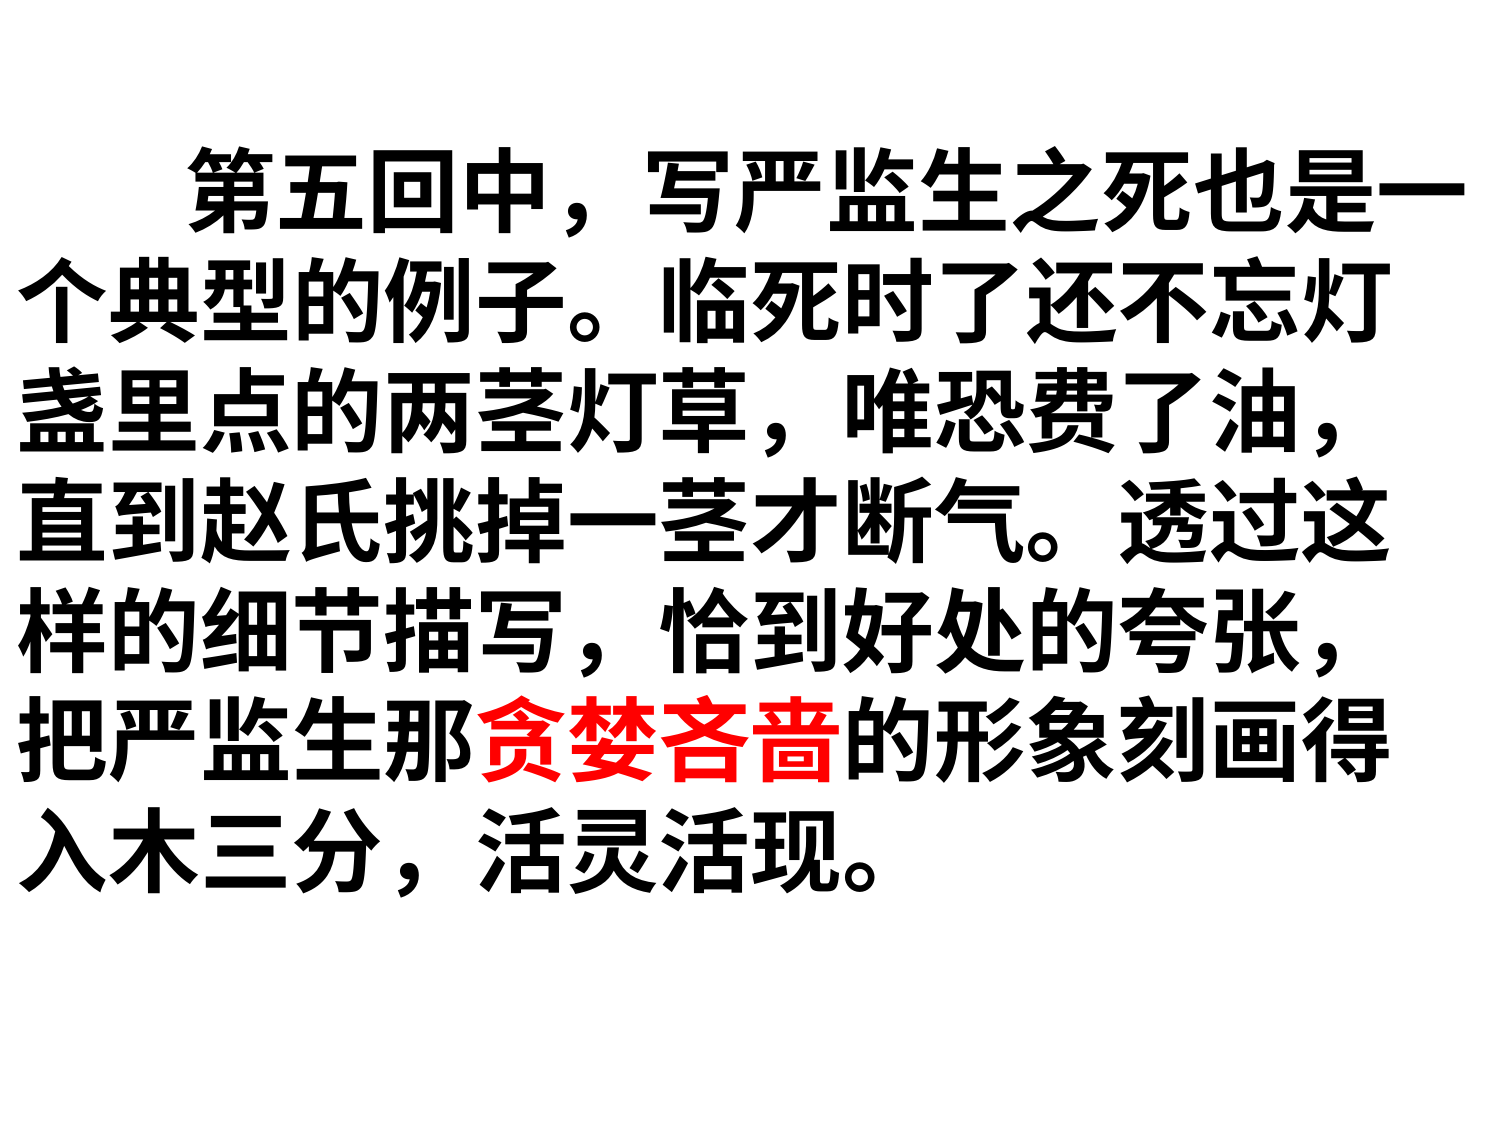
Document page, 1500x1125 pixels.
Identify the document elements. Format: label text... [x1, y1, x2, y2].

list 第五回中，写严监生之死也是一个典型的例子。临死时了还不忘灯盏里点的两茎灯草，唯恐费了油，直到赵氏挑掉一茎才断气。透过这样的细节描写，恰到好处的夸张，把严监生那贪婪吝啬的形象刻画得入木三分，活灵活现。 [1, 0, 1499, 1125]
